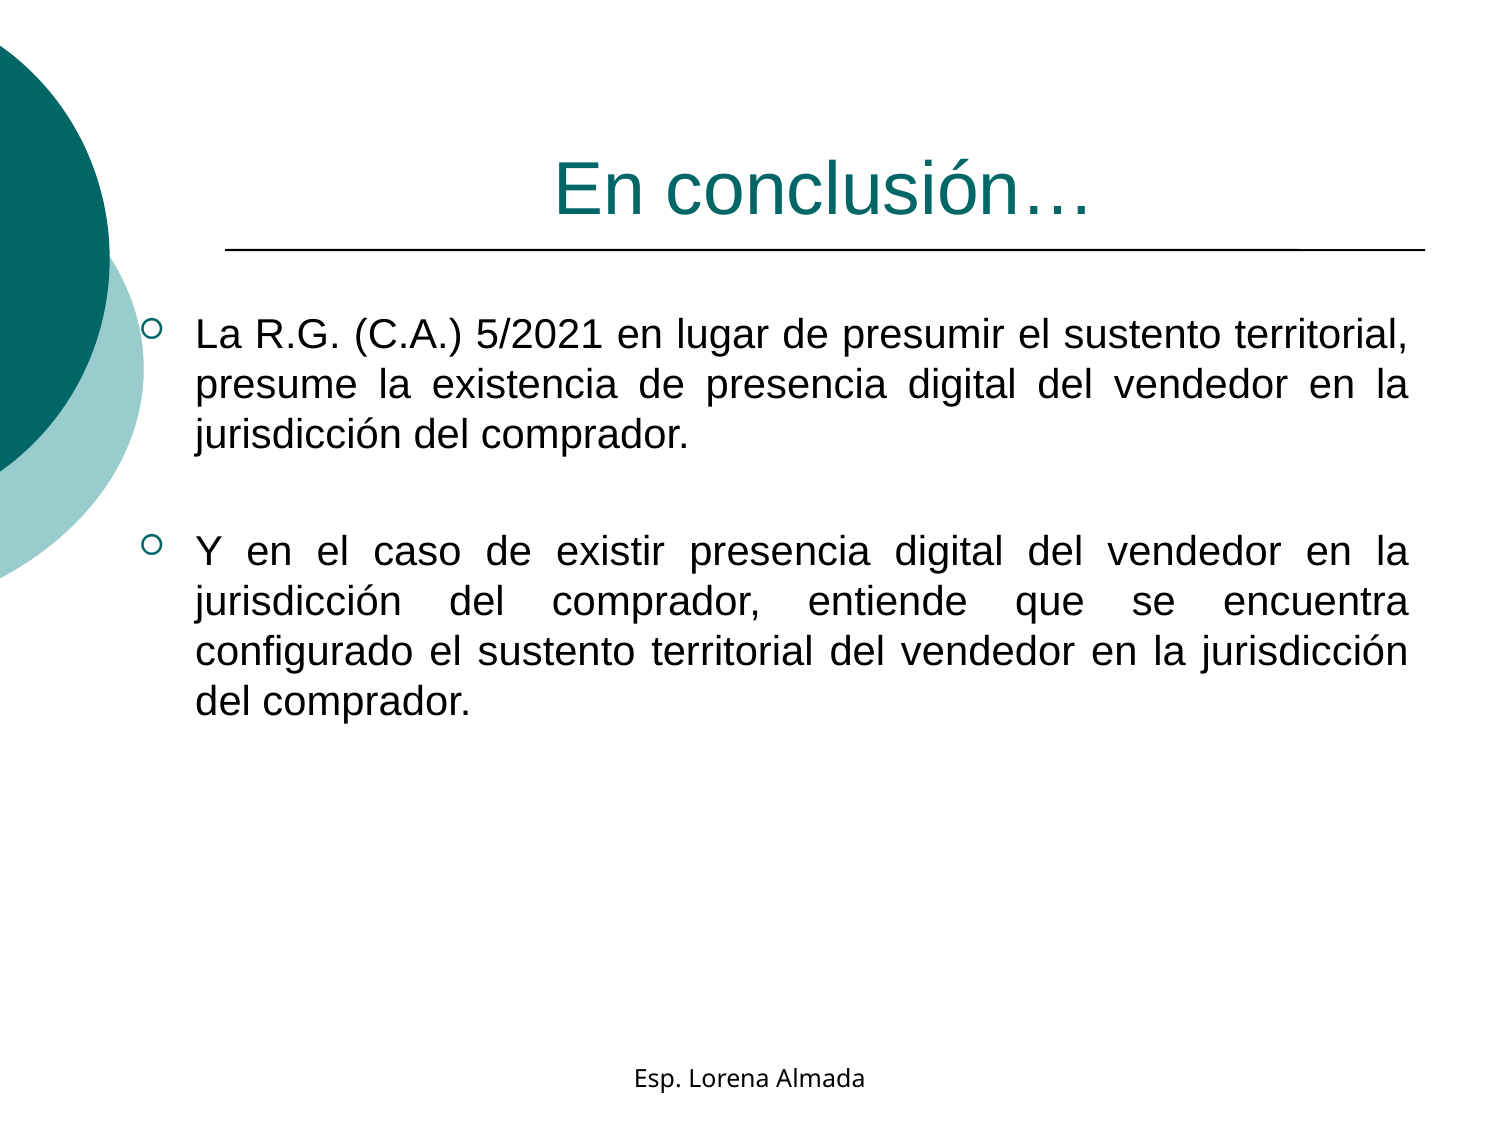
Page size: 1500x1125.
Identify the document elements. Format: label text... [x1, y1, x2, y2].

title En conclusión… [224, 49, 1425, 237]
footer Esp. Lorena Almada [512, 1025, 988, 1100]
list La R.G. (C.A.) 5/2021 en lugar de presumir el sustento territorial, presume la existencia de presencia digital del vendedor en la jurisdicción del comprador. Y en el caso de existir presencia digital del vendedor en la jurisdicción del comprador, entiende que se encuentra configurado el sustento territorial del vendedor en la jurisdicción del comprador. [123, 299, 1425, 975]
